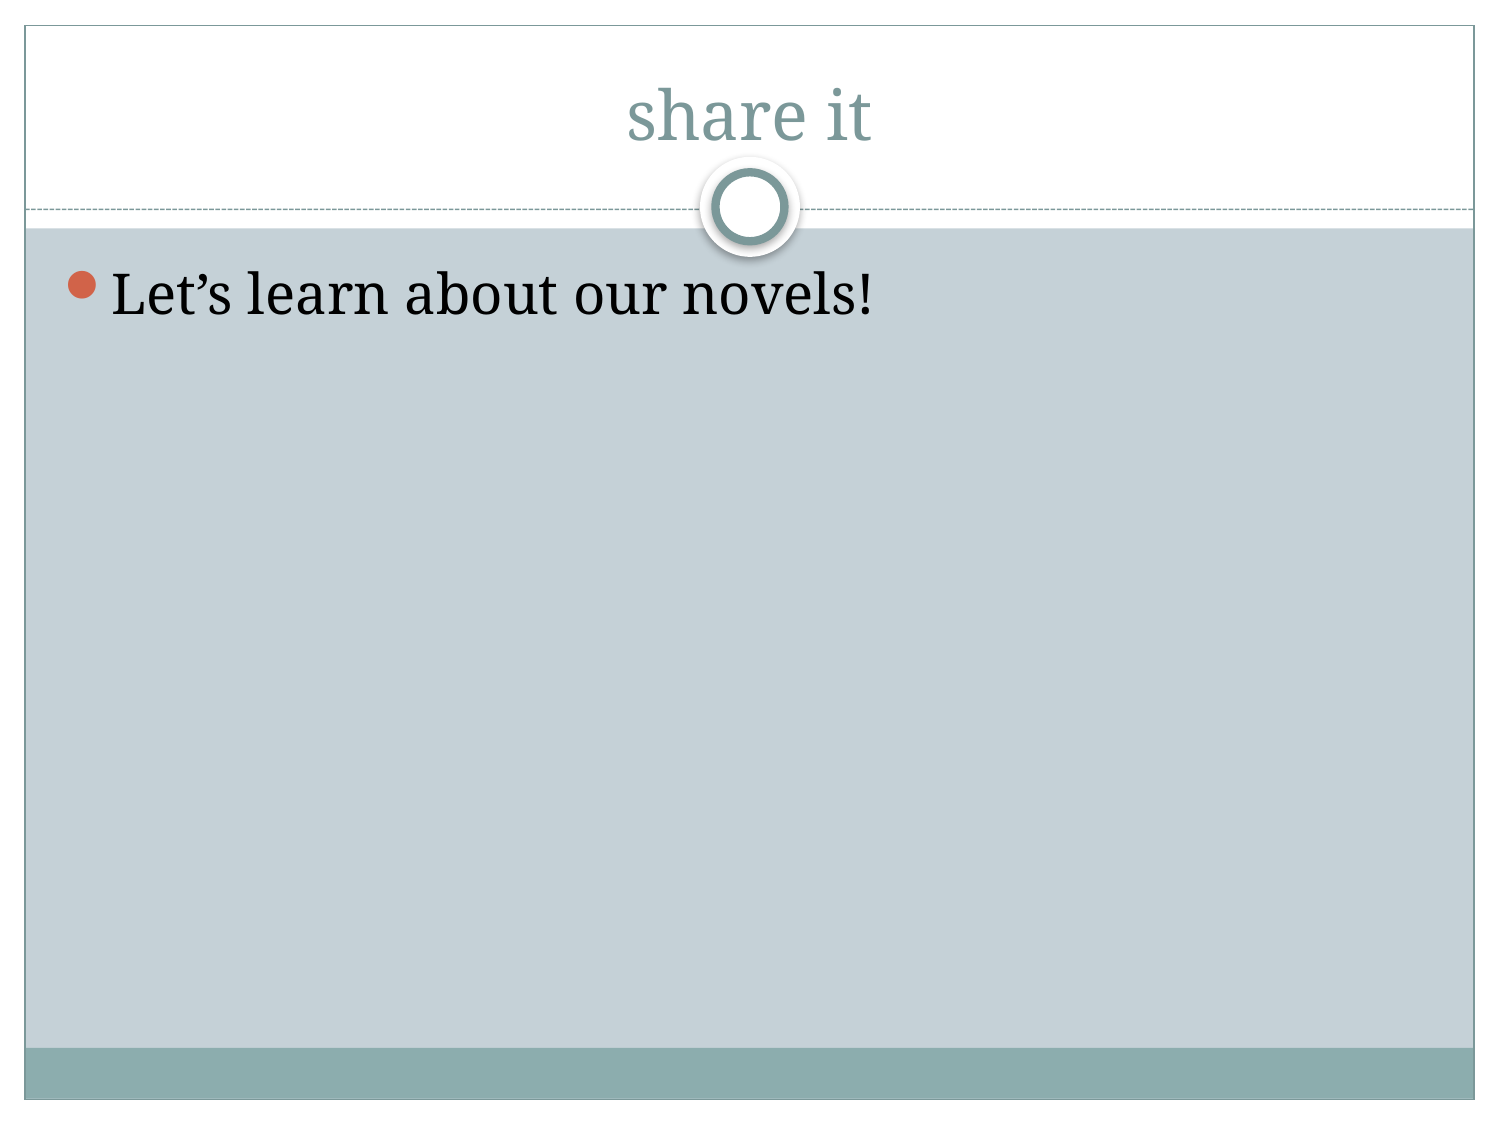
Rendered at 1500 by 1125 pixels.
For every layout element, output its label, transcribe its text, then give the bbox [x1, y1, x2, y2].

title share it [49, 37, 1450, 162]
list Let’s learn about our novels! [49, 250, 1445, 1001]
